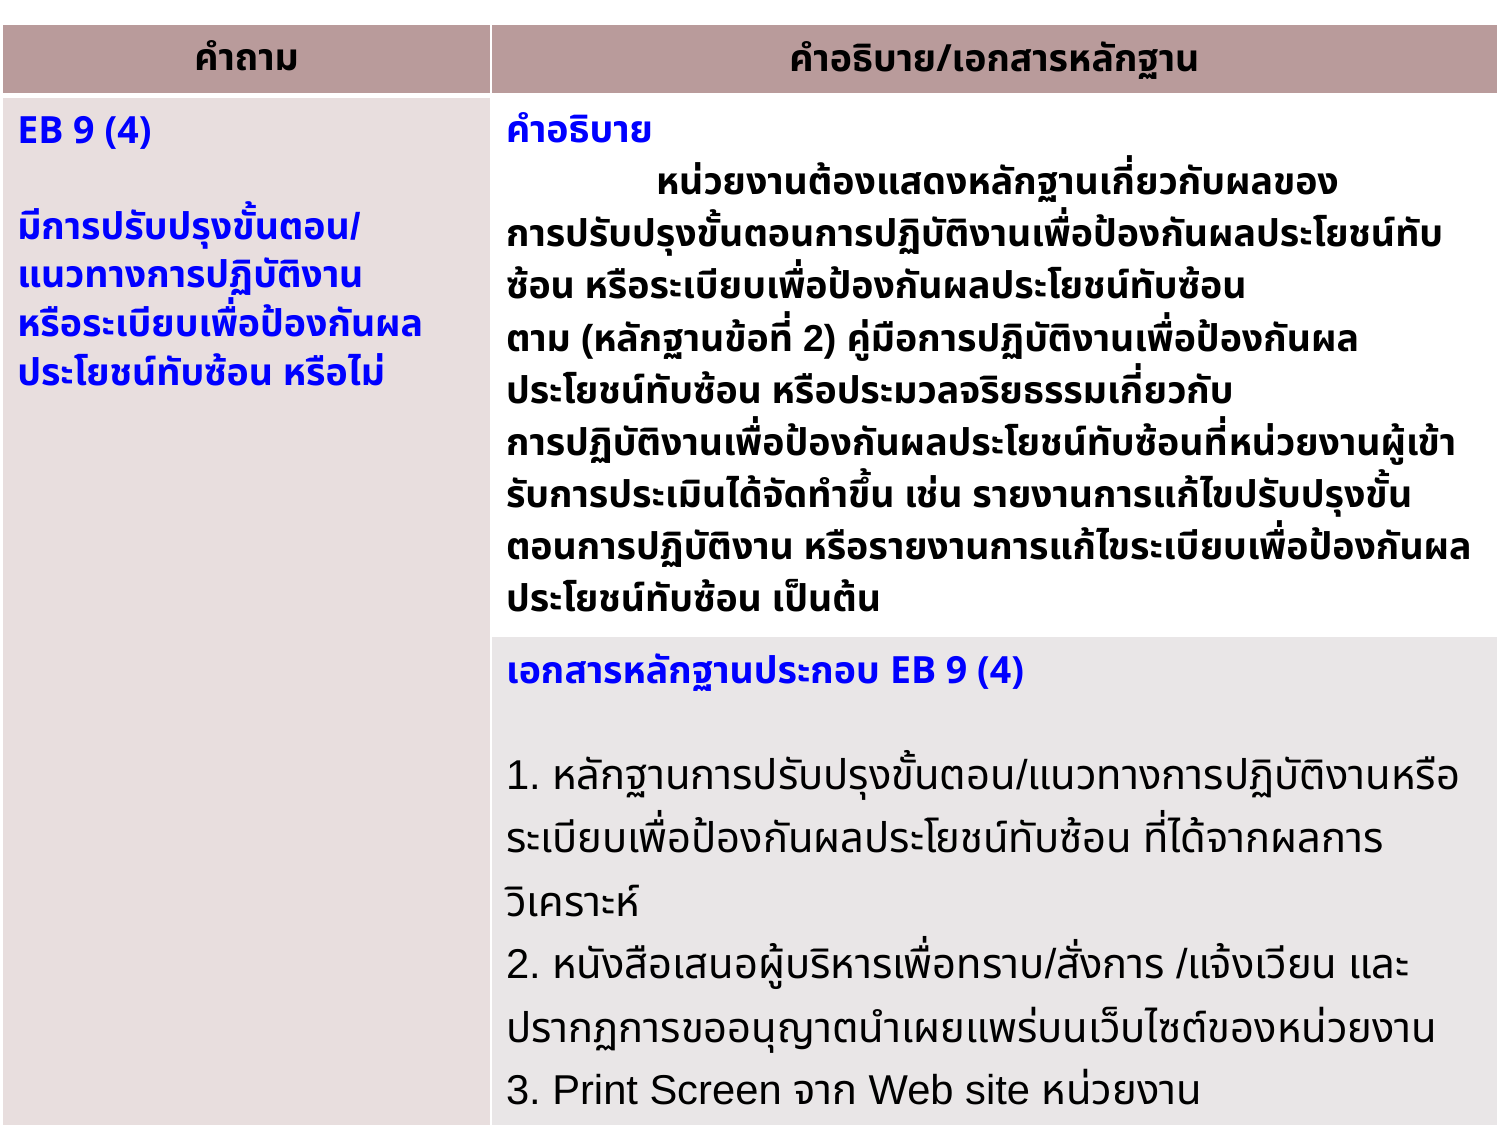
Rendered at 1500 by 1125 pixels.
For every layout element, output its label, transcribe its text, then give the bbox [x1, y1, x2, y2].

table_cell คำอธิบาย หน่วยงานต้องแสดงหลักฐานเกี่ยวกับผลของ การปรับปรุงขั้นตอนการปฏิบัติงานเพื่อป้องกันผลประโยชน์ทับซ้อน หรือระเบียบเพื่อป้องกันผลประโยชน์ทับซ้อน ตาม (หลักฐานข้อที่ 2) คู่มือการปฏิบัติงานเพื่อป้องกันผลประโยชน์ทับซ้อน หรือประมวลจริยธรรมเกี่ยวกับ การปฏิบัติงานเพื่อป้องกันผลประโยชน์ทับซ้อนที่หน่วยงานผู้เข้ารับการประเมินได้จัดทำขึ้น เช่น รายงานการแก้ไขปรับปรุงขั้นตอนการปฏิบัติงาน หรือรายงานการแก้ไขระเบียบเพื่อป้องกันผลประโยชน์ทับซ้อน เป็นต้น [492, 98, 1497, 635]
table_header คำอธิบาย/เอกสารหลักฐาน [492, 25, 1497, 93]
table_cell EB 9 (4) มีการปรับปรุงขั้นตอน/ แนวทางการปฏิบัติงาน หรือระเบียบเพื่อป้องกันผลประโยชน์ทับซ้อน หรือไม่ [3, 98, 490, 1125]
table_cell เอกสารหลักฐานประกอบ EB 9 (4) 1. หลักฐานการปรับปรุงขั้นตอน/แนวทางการปฏิบัติงานหรือระเบียบเพื่อป้องกันผลประโยชน์ทับซ้อน ที่ได้จากผลการวิเคราะห์ 2. หนังสือเสนอผู้บริหารเพื่อทราบ/สั่งการ /แจ้งเวียน และปรากฏการขออนุญาตนำเผยแพร่บนเว็บไซต์ของหน่วยงาน 3. Print Screen จาก Web site หน่วยงาน [492, 637, 1497, 1125]
table_header คำถาม [3, 25, 490, 93]
